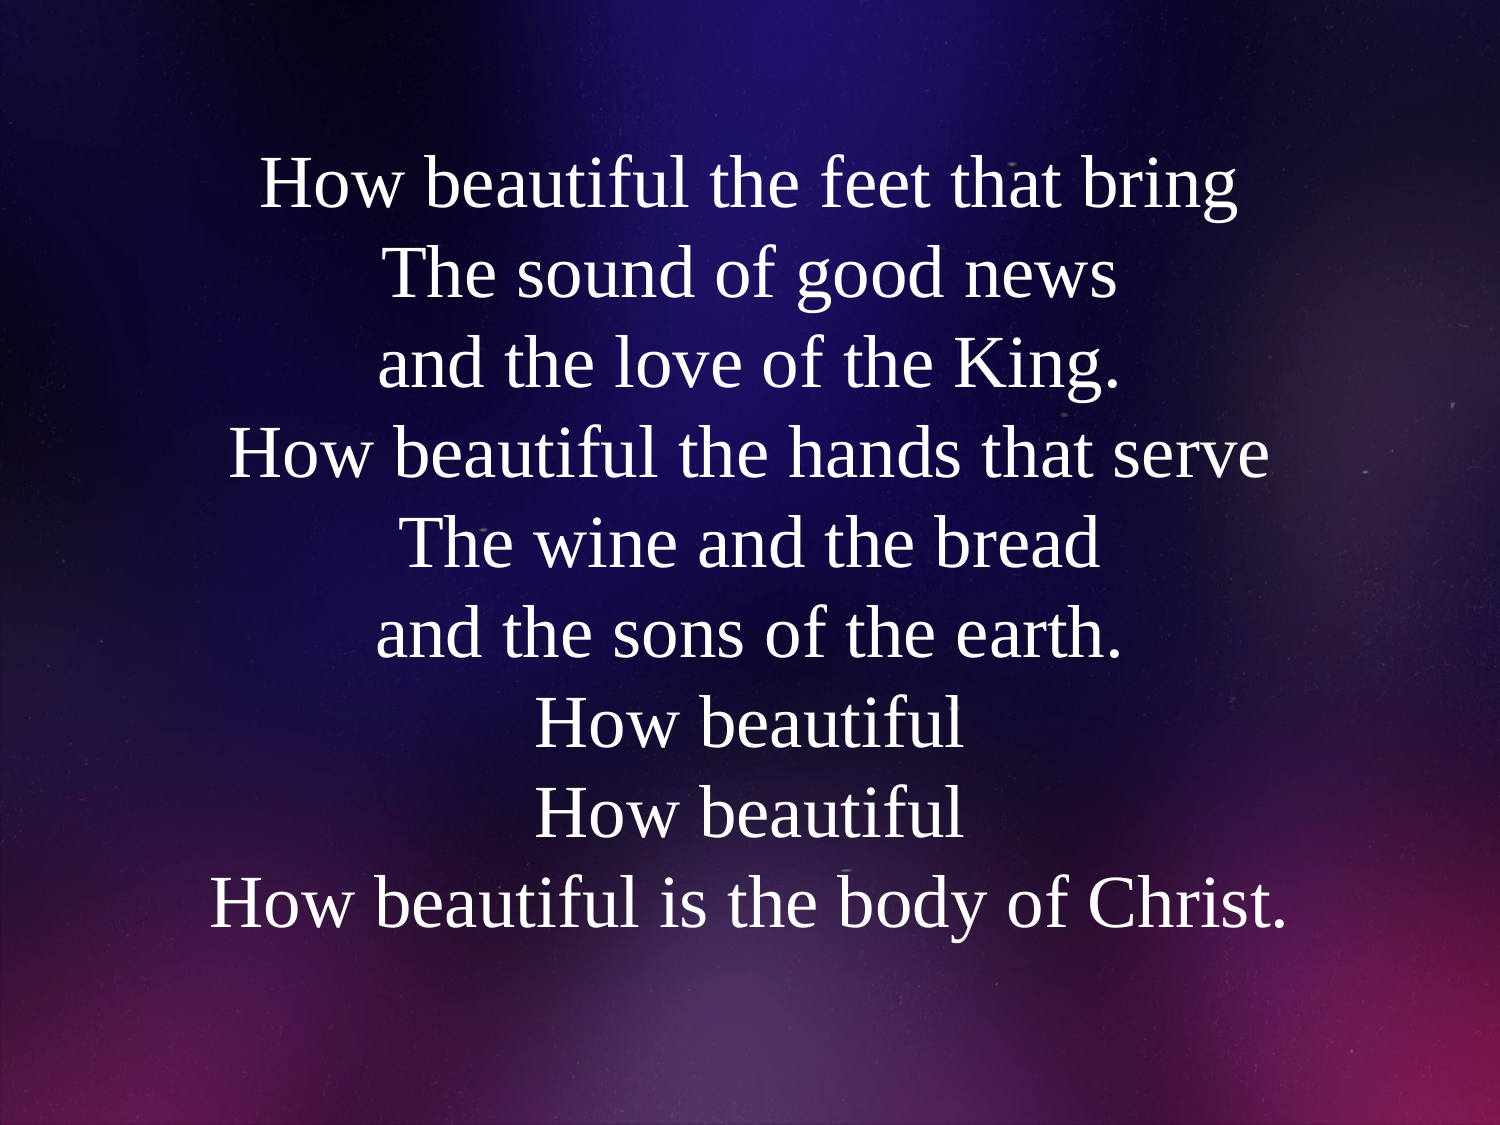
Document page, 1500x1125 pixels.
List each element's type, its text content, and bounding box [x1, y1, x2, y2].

title How beautiful the feet that bring The sound of good news and the love of the King. How beautiful the hands that serve The wine and the bread and the sons of the earth. How beautiful How beautiful How beautiful is the body of Christ. [112, 444, 1388, 632]
picture [0, 0, 1500, 1125]
